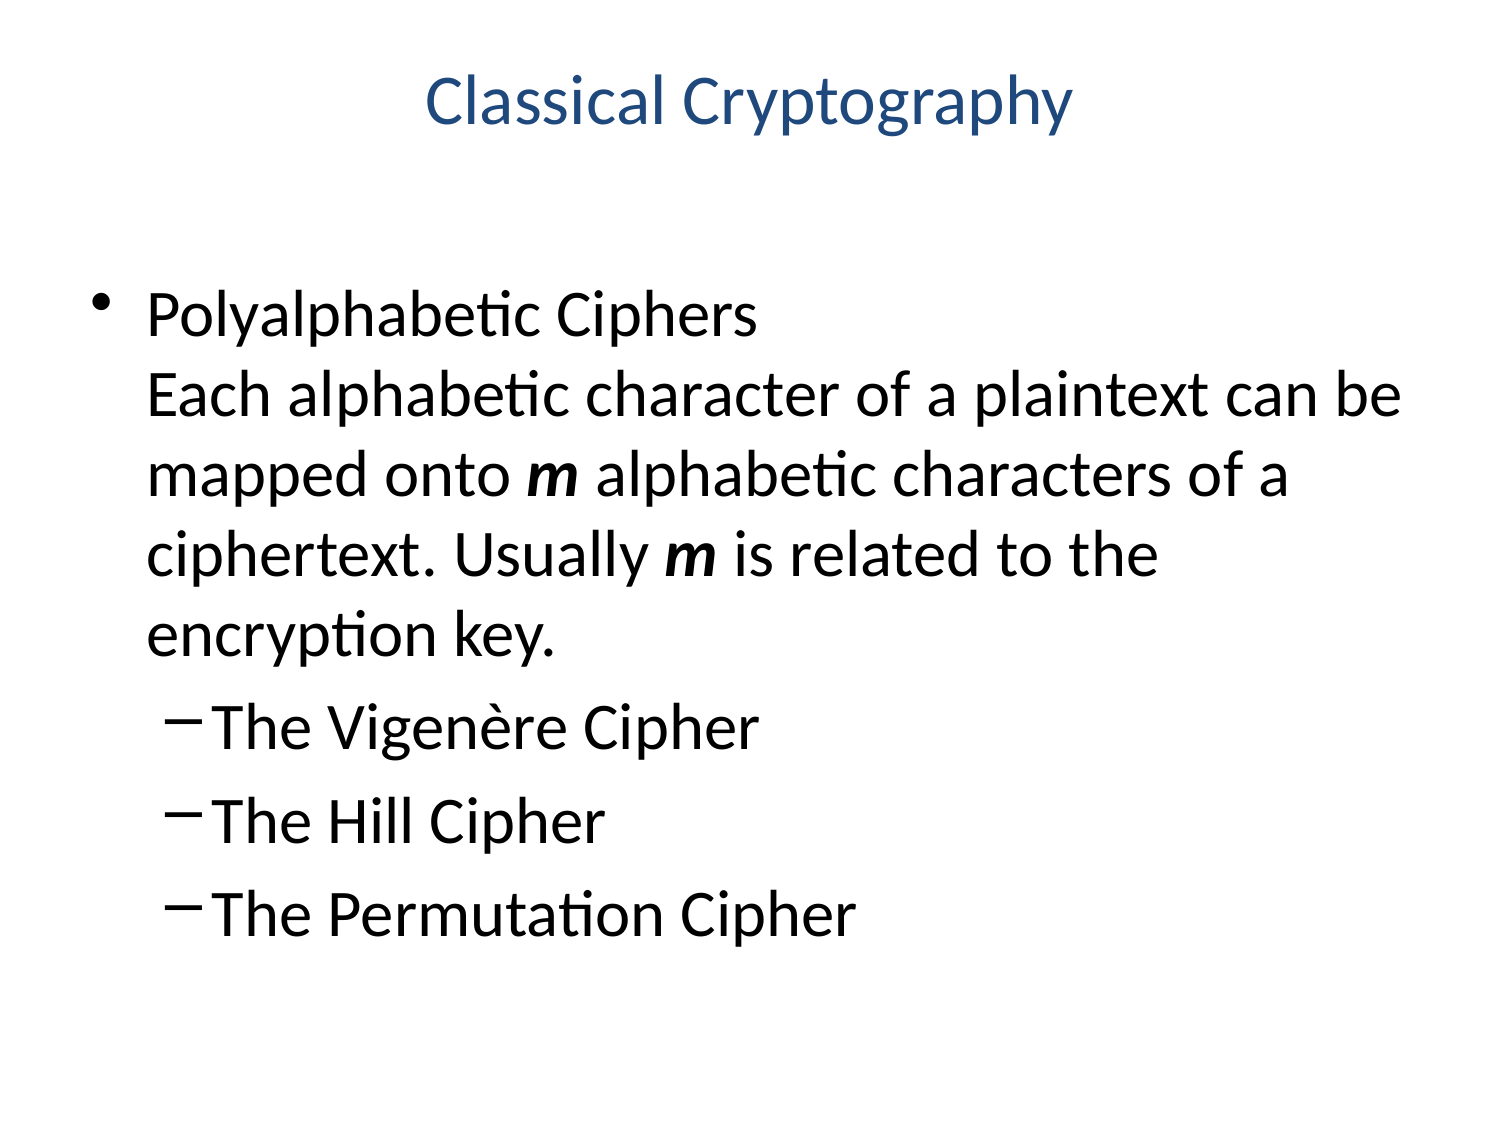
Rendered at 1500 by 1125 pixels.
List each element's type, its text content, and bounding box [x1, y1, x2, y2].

list Polyalphabetic Ciphers Each alphabetic character of a plaintext can be mapped onto m alphabetic characters of a ciphertext. Usually m is related to the encryption key. The Vigenère Cipher The Hill Cipher The Permutation Cipher [75, 262, 1425, 1005]
title Classical Cryptography [75, 45, 1425, 233]
